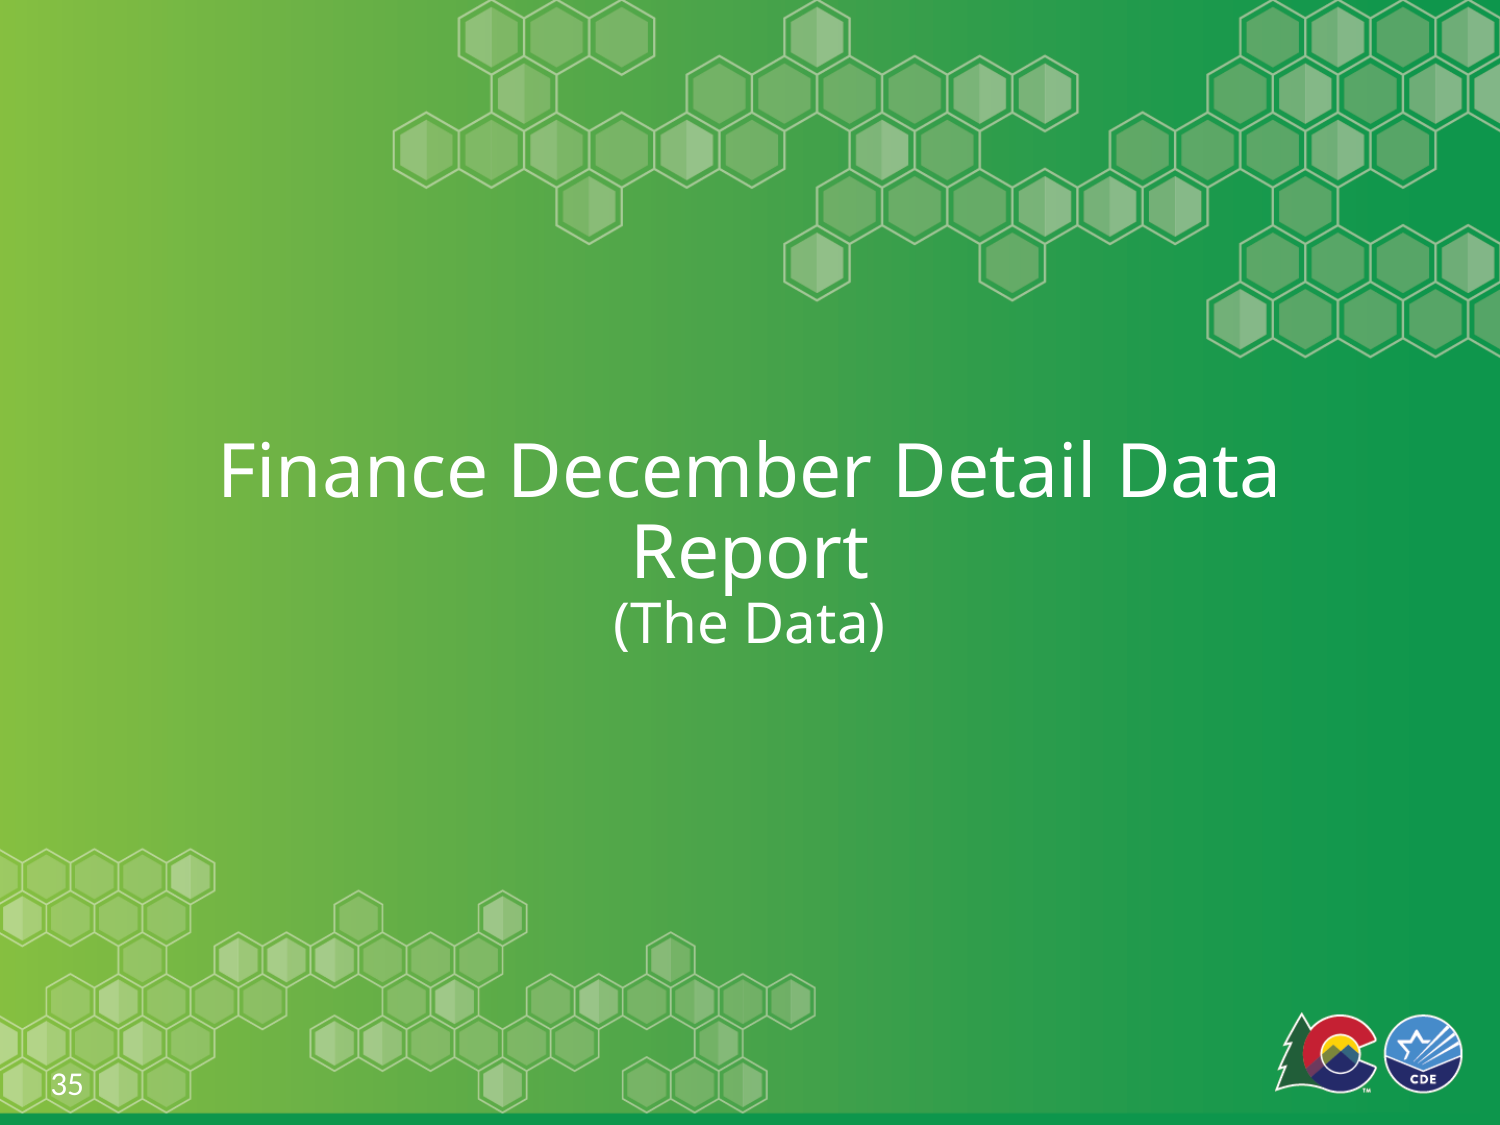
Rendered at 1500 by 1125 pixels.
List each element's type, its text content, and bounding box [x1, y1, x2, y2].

slide_number 35 [35, 1054, 373, 1115]
title Finance December Detail Data Report (The Data) [112, 425, 1388, 810]
picture [0, 0, 1500, 1125]
